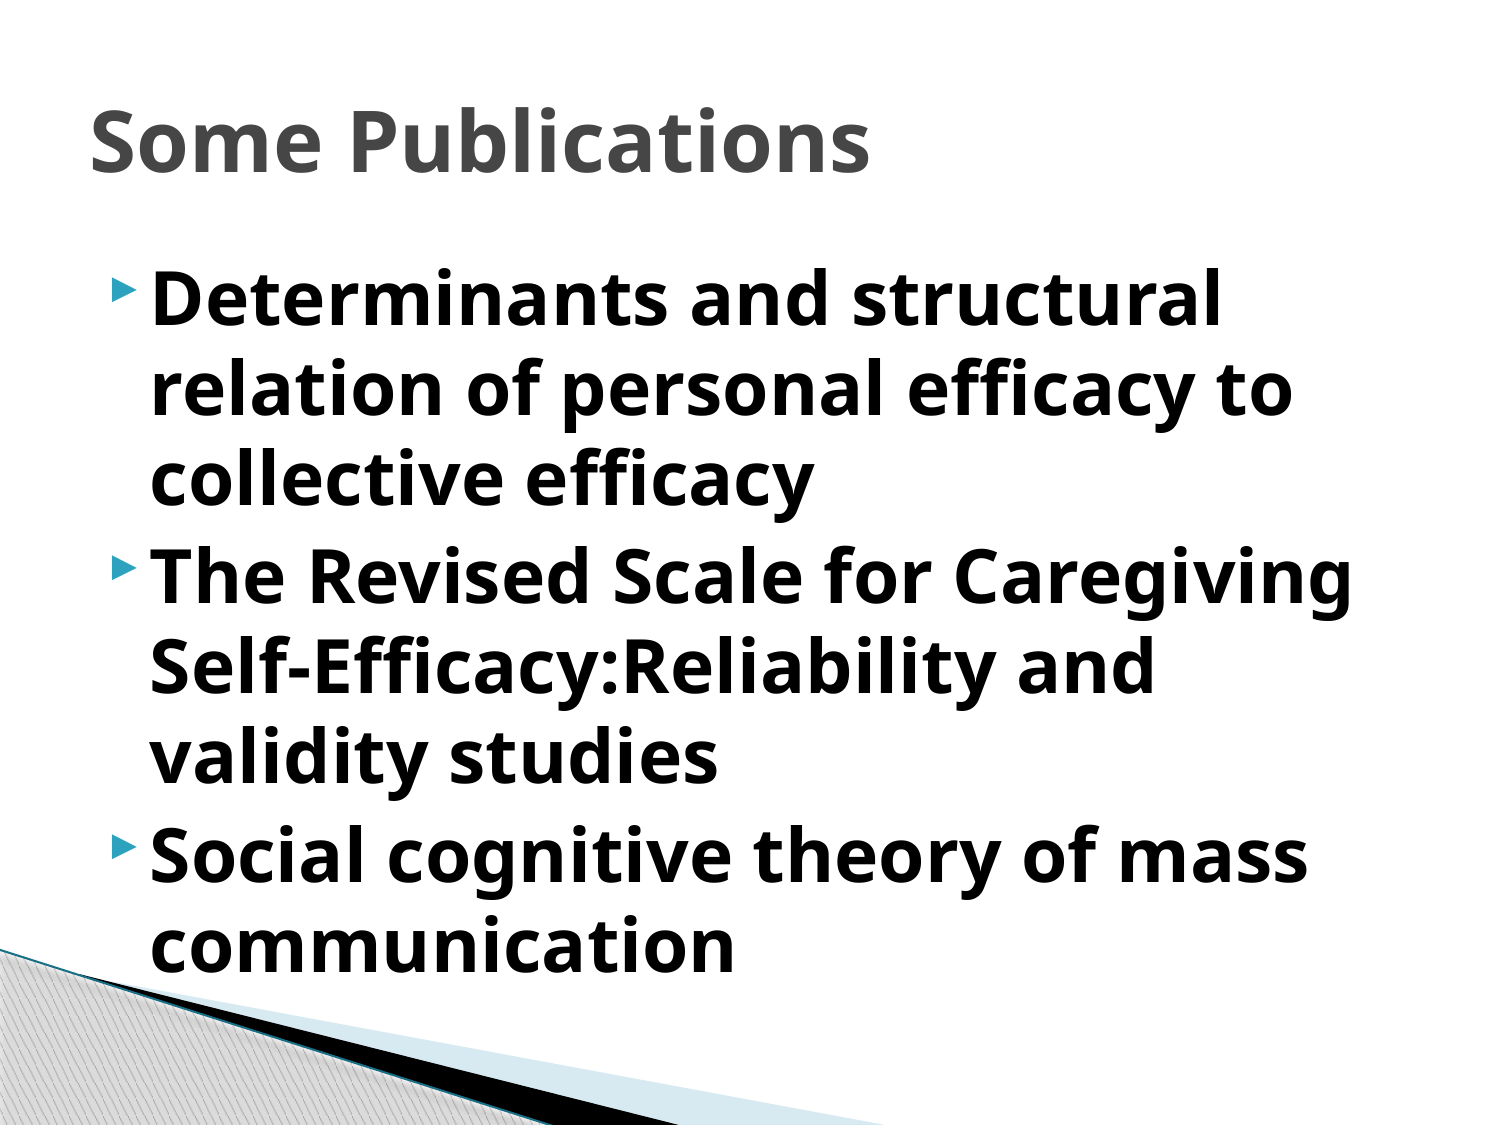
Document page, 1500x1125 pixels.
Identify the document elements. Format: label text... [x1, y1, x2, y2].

list Determinants and structural relation of personal efficacy to collective efficacy The Revised Scale for Caregiving Self-Efficacy:Reliability and validity studies Social cognitive theory of mass communication [75, 243, 1425, 986]
title Some Publications [75, 45, 1425, 233]
